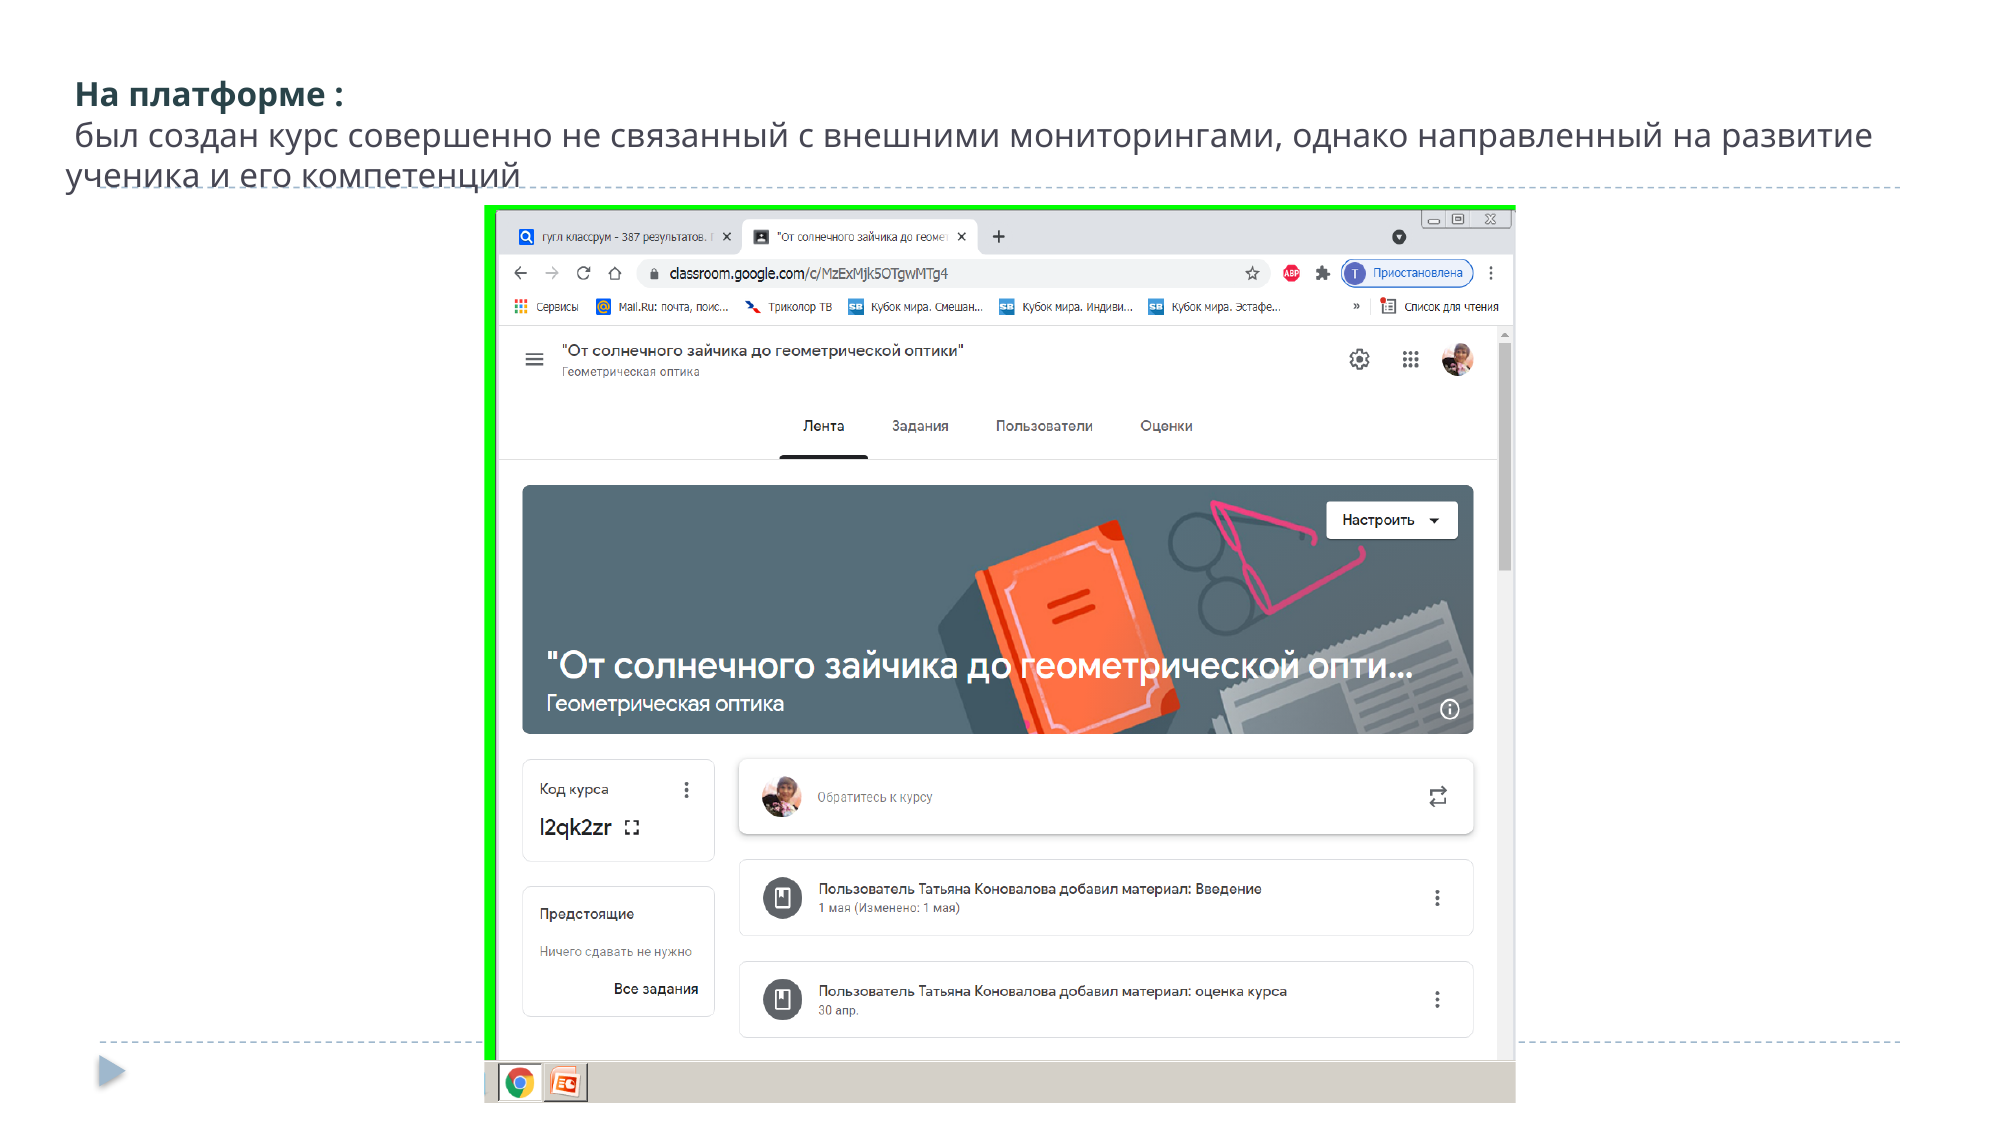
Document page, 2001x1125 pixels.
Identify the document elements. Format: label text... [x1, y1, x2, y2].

title На платформе : был создан курс совершенно не связанный с внешними мониторингами, однако направленный на развитие ученика и его компетенций [50, 0, 1900, 282]
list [484, 205, 1516, 1104]
